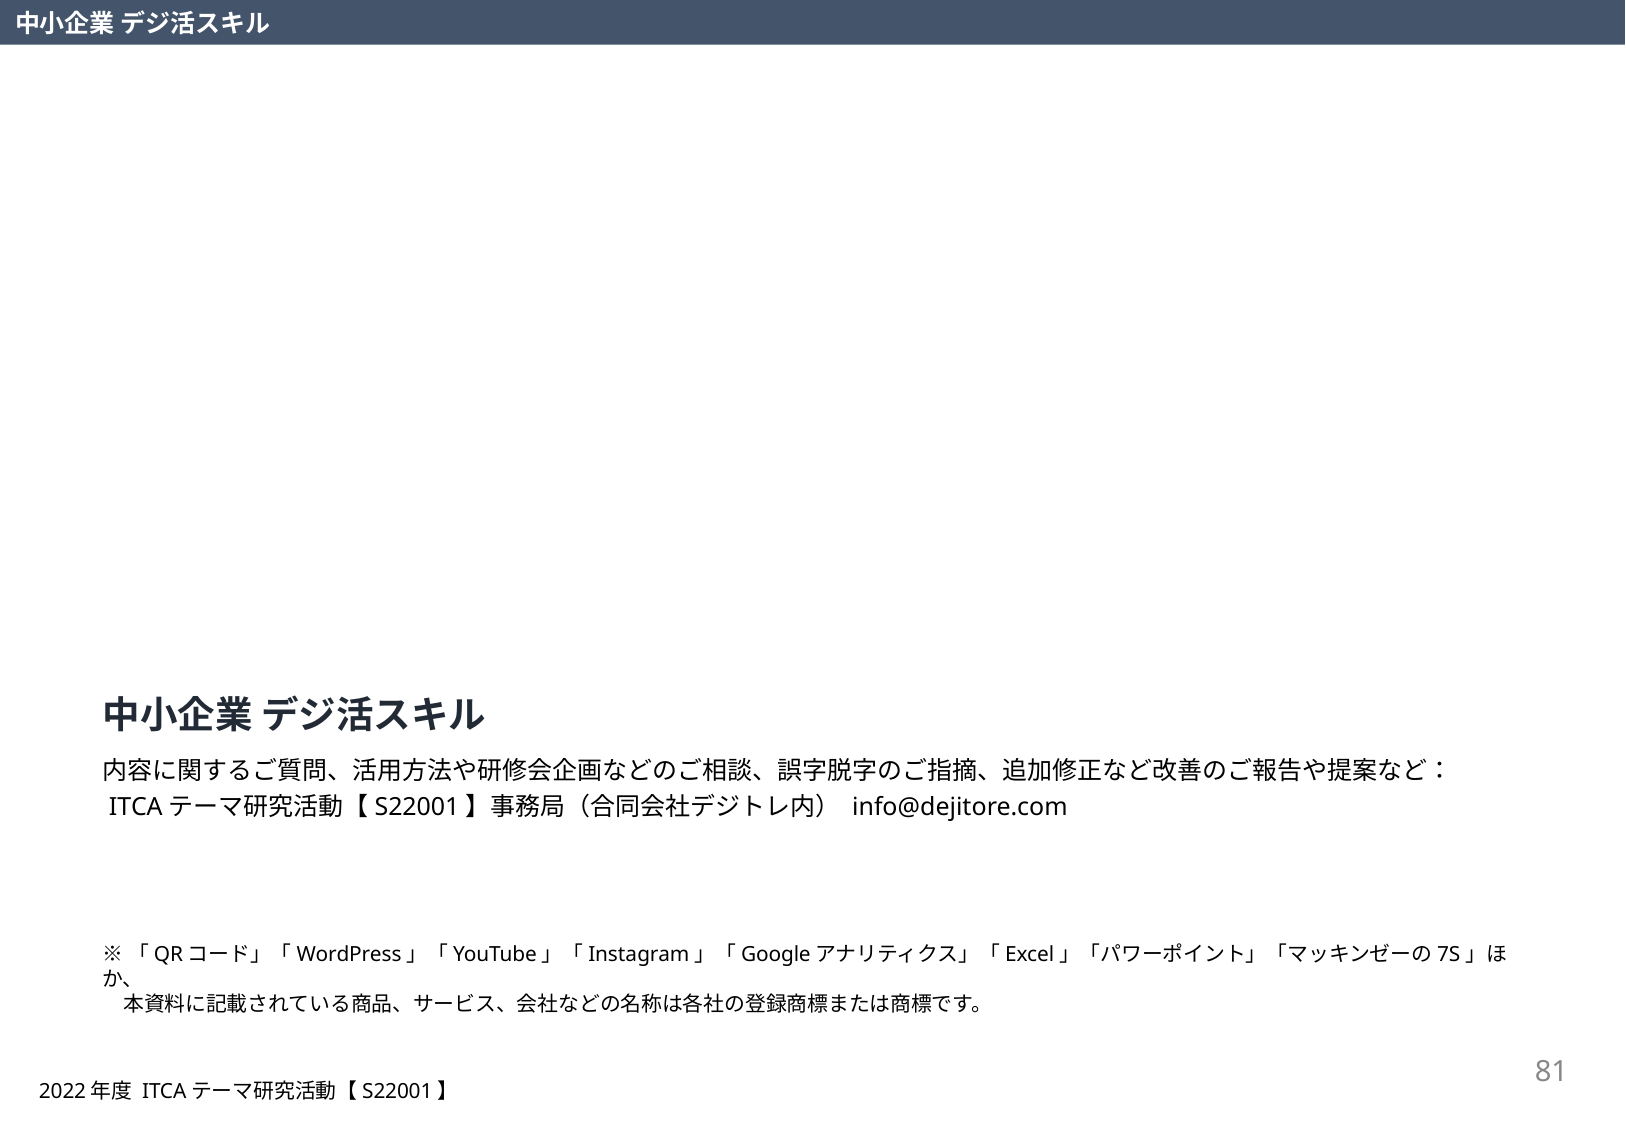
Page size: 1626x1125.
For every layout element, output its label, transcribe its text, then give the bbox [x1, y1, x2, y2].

text_box 内容に関するご質問、活用方法や研修会企画などのご相談、誤字脱字のご指摘、追加修正など改善のご報告や提案など： ITCAテーマ研究活動【S22001】事務局（合同会社デジトレ内） info@dejitore.com [87, 747, 1538, 829]
slide_number 81 [1217, 1042, 1584, 1103]
text_box 中小企業 デジ活スキル [0, 0, 1625, 45]
text_box ※「QRコード」「WordPress」「YouTube」「Instagram」「Googleアナリティクス」「Excel」「パワーポイント」「マッキンゼーの7S」ほか、 本資料に記載されている商品、サービス、会社などの名称は各社の登録商標または商標です。 [87, 933, 1538, 1024]
text_box 中小企業 デジ活スキル [87, 683, 901, 744]
